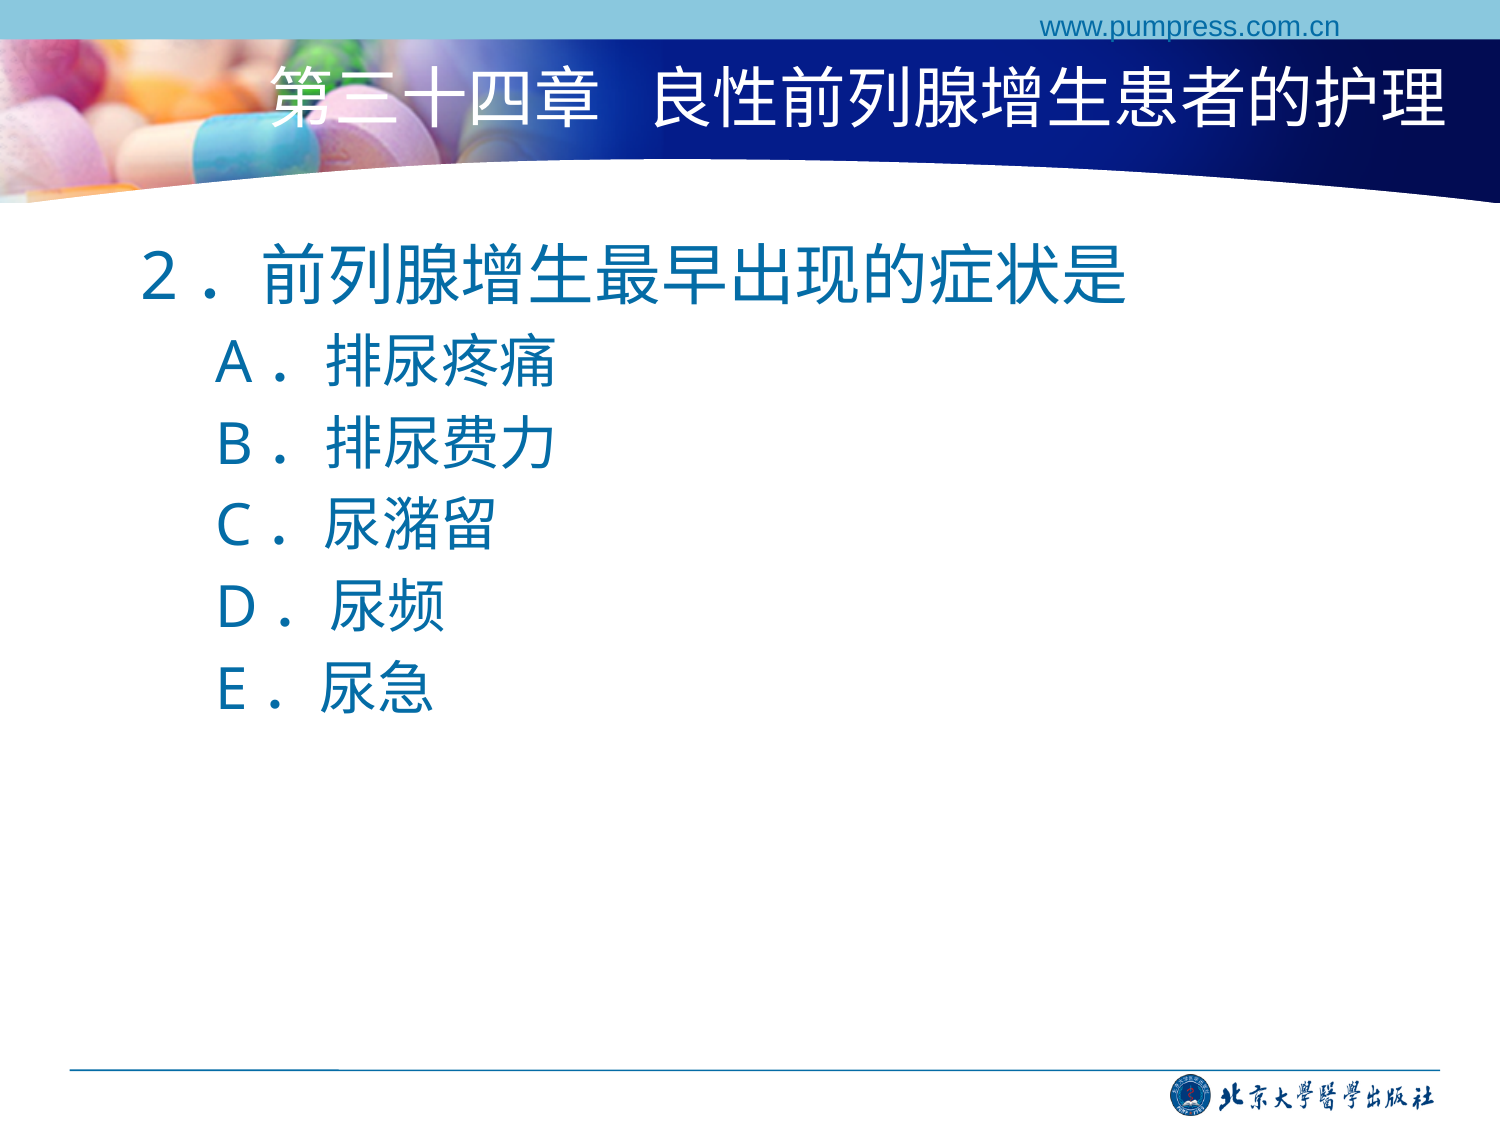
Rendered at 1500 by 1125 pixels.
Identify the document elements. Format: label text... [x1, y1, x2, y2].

slide_number www.pumpress.com.cn [1025, 0, 1463, 38]
list 2．前列腺增生最早出现的症状是 A．排尿疼痛 B．排尿费力 C．尿潴留 D．尿频 E．尿急 [49, 224, 1463, 1026]
picture [1170, 1074, 1436, 1118]
title 第三十四章 良性前列腺增生患者的护理 [137, 49, 1463, 143]
picture [0, 40, 1500, 203]
